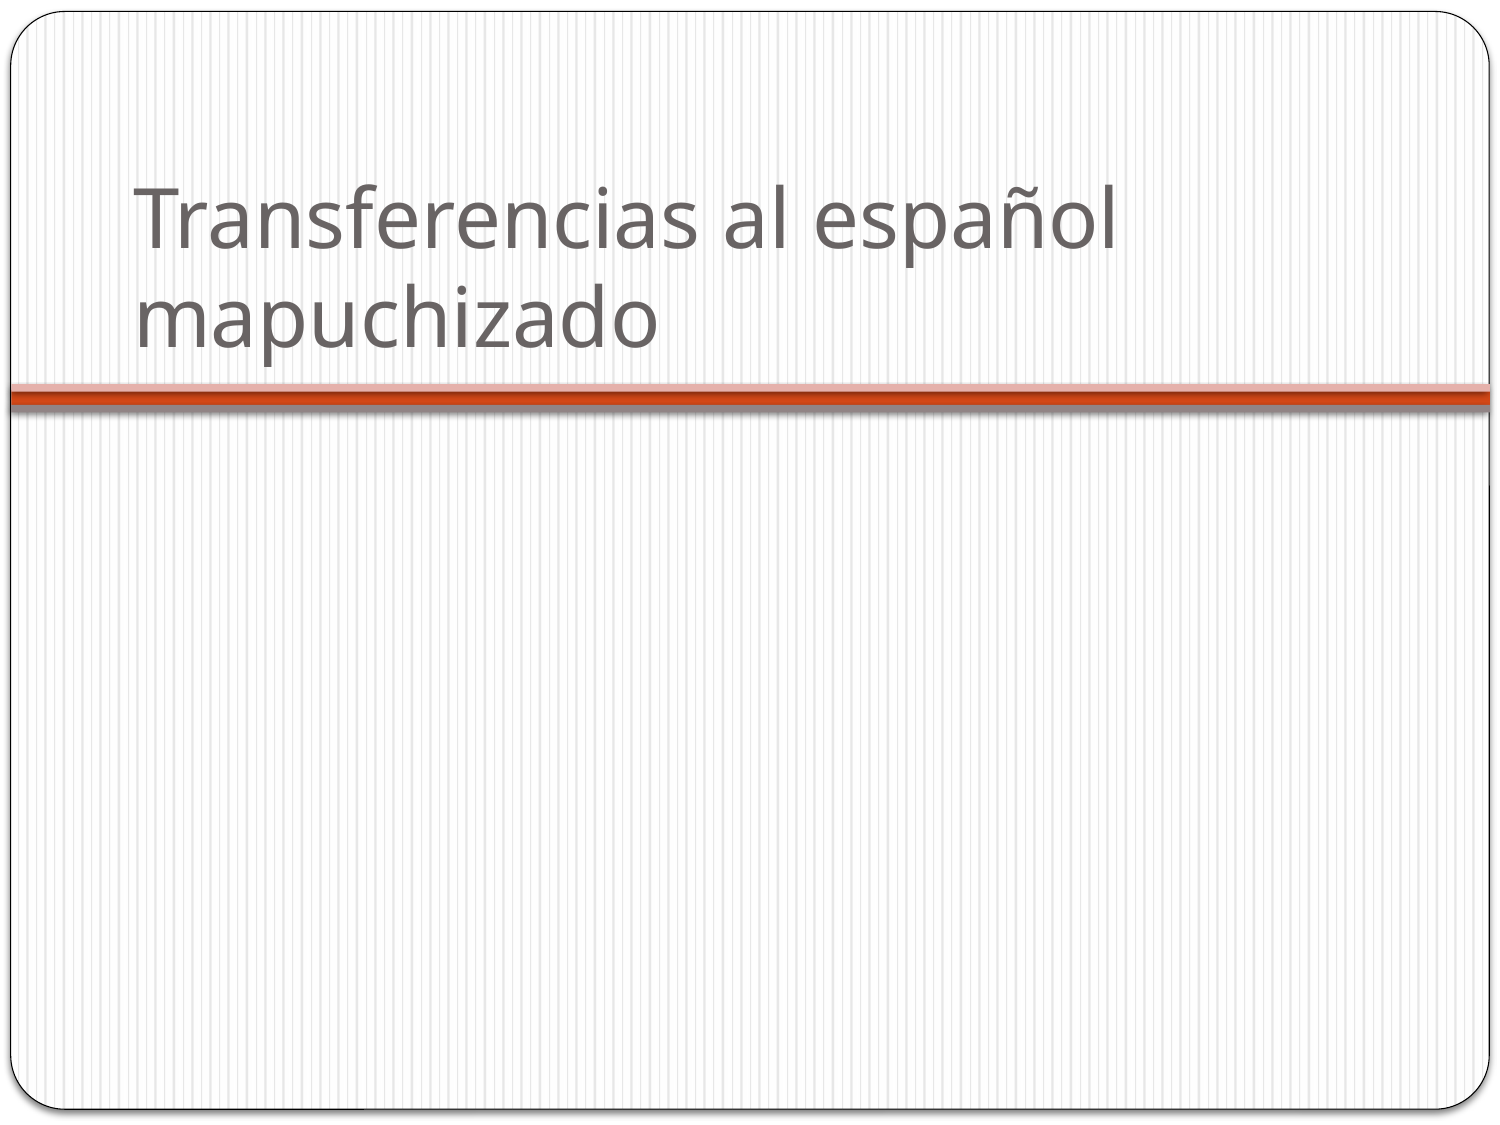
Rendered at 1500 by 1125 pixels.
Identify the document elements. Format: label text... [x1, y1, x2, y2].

title Transferencias al español mapuchizado [118, 156, 1394, 380]
